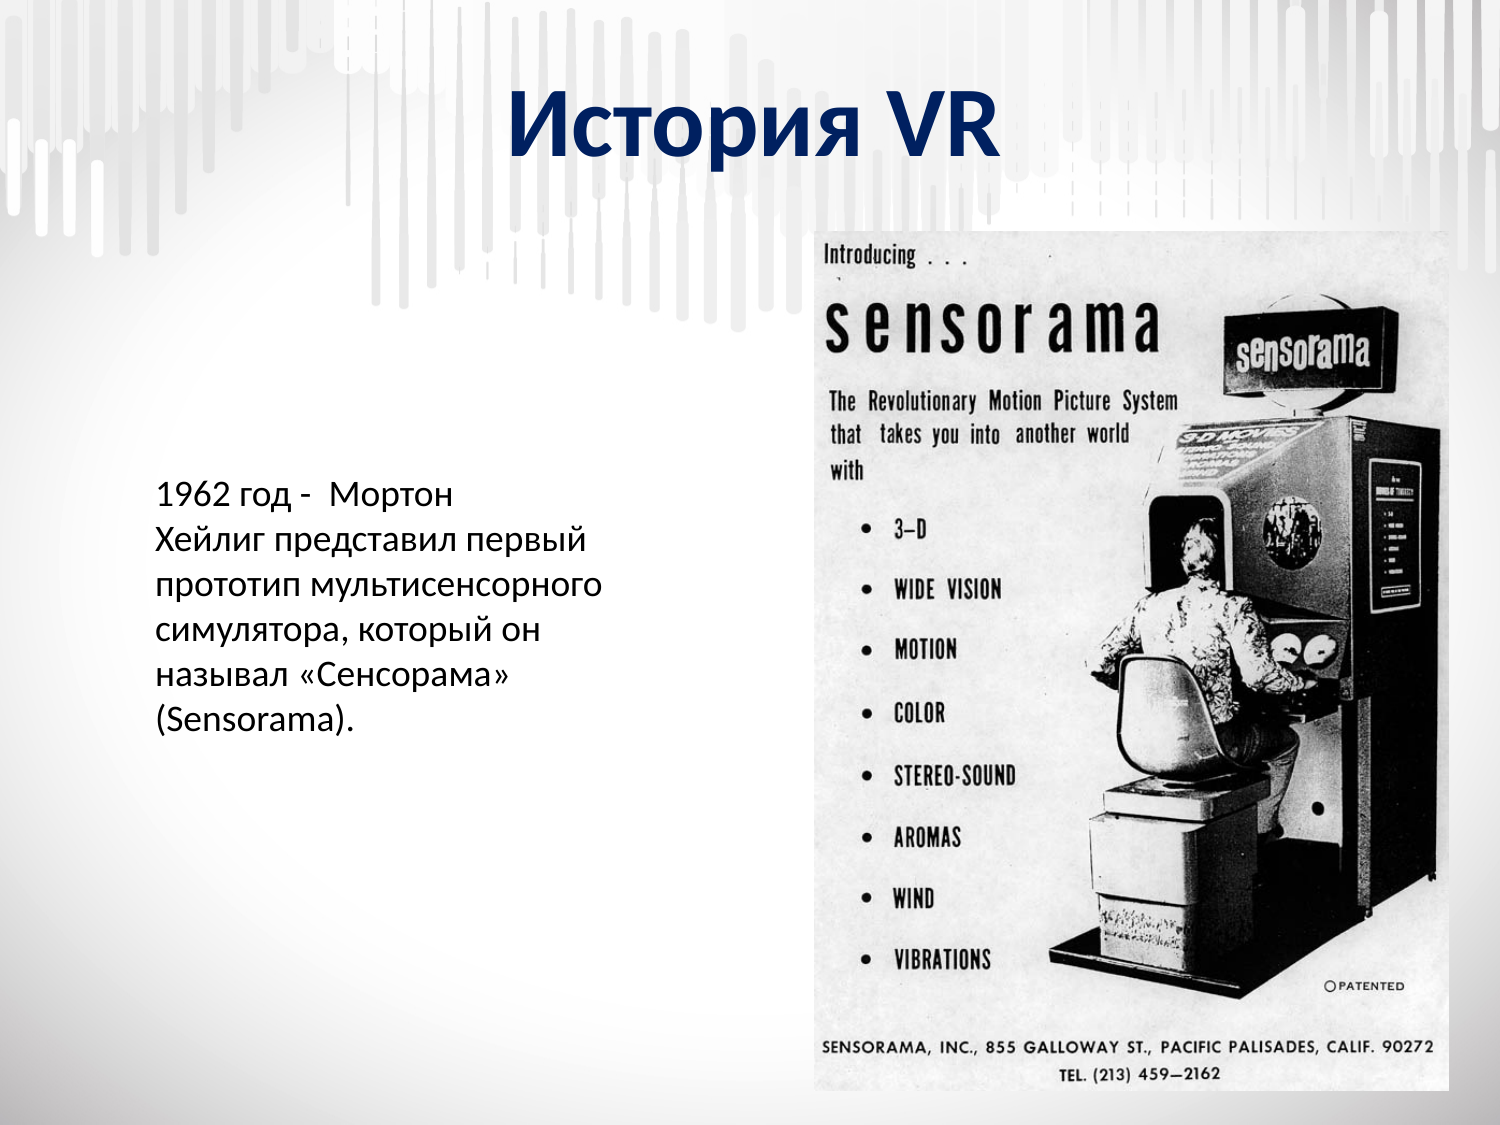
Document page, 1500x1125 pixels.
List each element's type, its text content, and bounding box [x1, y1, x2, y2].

text_box 1962 год - Мортон Хейлиг представил первый прототип мультисенсорного симулятора, который он называл «Сенсорама» (Sensorama). [140, 461, 682, 747]
title История VR [107, 58, 1402, 190]
picture [0, 0, 1500, 1125]
